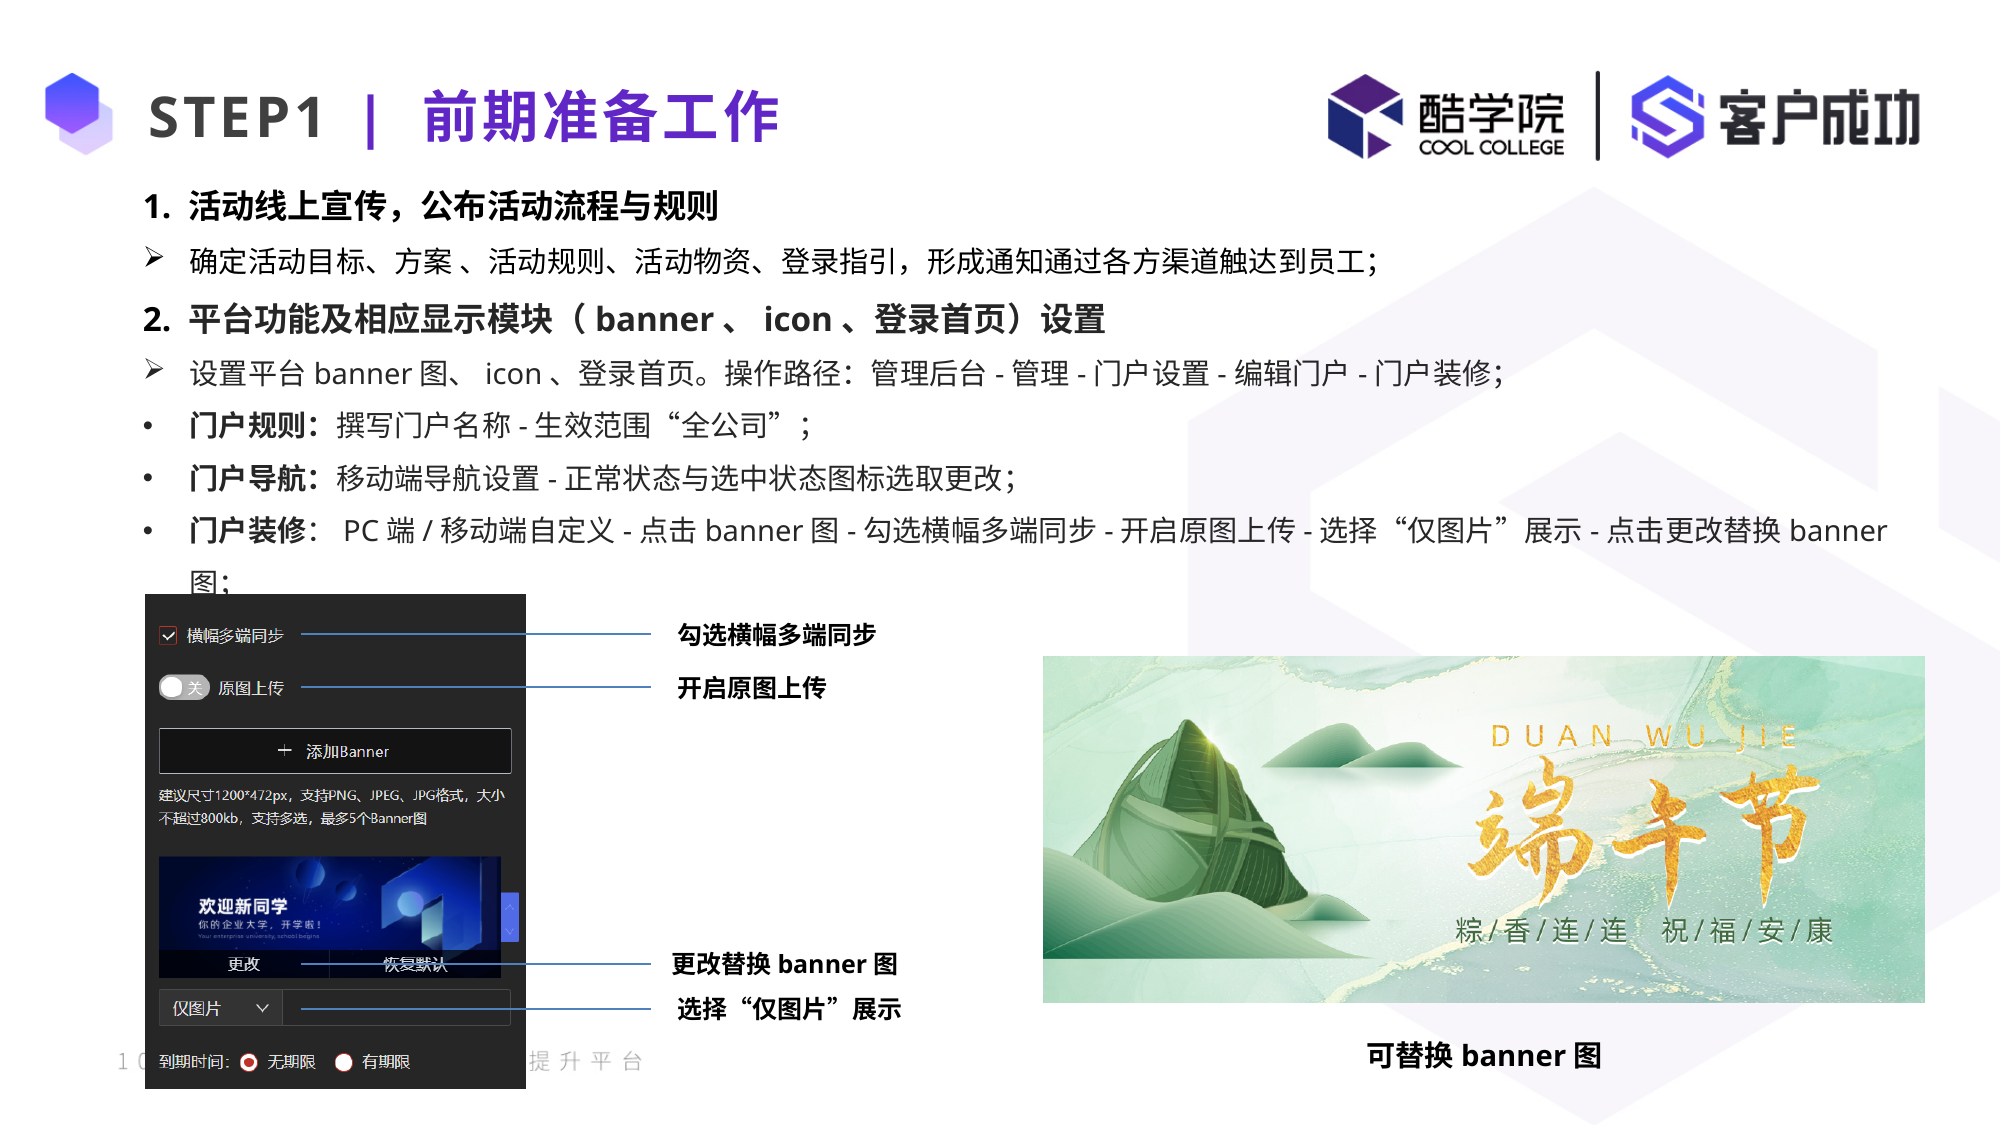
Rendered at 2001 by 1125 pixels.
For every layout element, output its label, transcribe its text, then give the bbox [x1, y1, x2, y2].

text_box | 前期准备工作 [347, 73, 1247, 156]
text_box 可替换banner图 [1358, 1029, 1610, 1080]
text_box STEP1 [140, 73, 347, 156]
text_box 更改替换banner图 [663, 941, 906, 987]
text_box 1. 活动线上宣传，公布活动流程与规则 确定活动目标、方案 、活动规则、活动物资、登录指引，形成通知通过各方渠道触达到员工； 2. 平台功能及相应显示模块（banner、icon、登录首页）设置 设置平台banner图、icon、登录首页。操作路径：管理后台-管理-门户设置-编辑门户-门户装修； 门户规则：撰写门户名称-生效范围“全公司”； 门户导航：移动端导航设置-正常状态与选中状态图标选取更改； 门户装修：PC端/移动端自定义-点击banner图-勾选横幅多端同步-开启原图上传-选择“仅图片”展示-点击更改替换banner图； [128, 158, 1938, 608]
picture [0, 0, 2001, 1125]
text_box 选择“仅图片”展示 [670, 986, 911, 1032]
text_box 勾选横幅多端同步 [670, 611, 886, 657]
text_box 开启原图上传 [670, 664, 836, 710]
